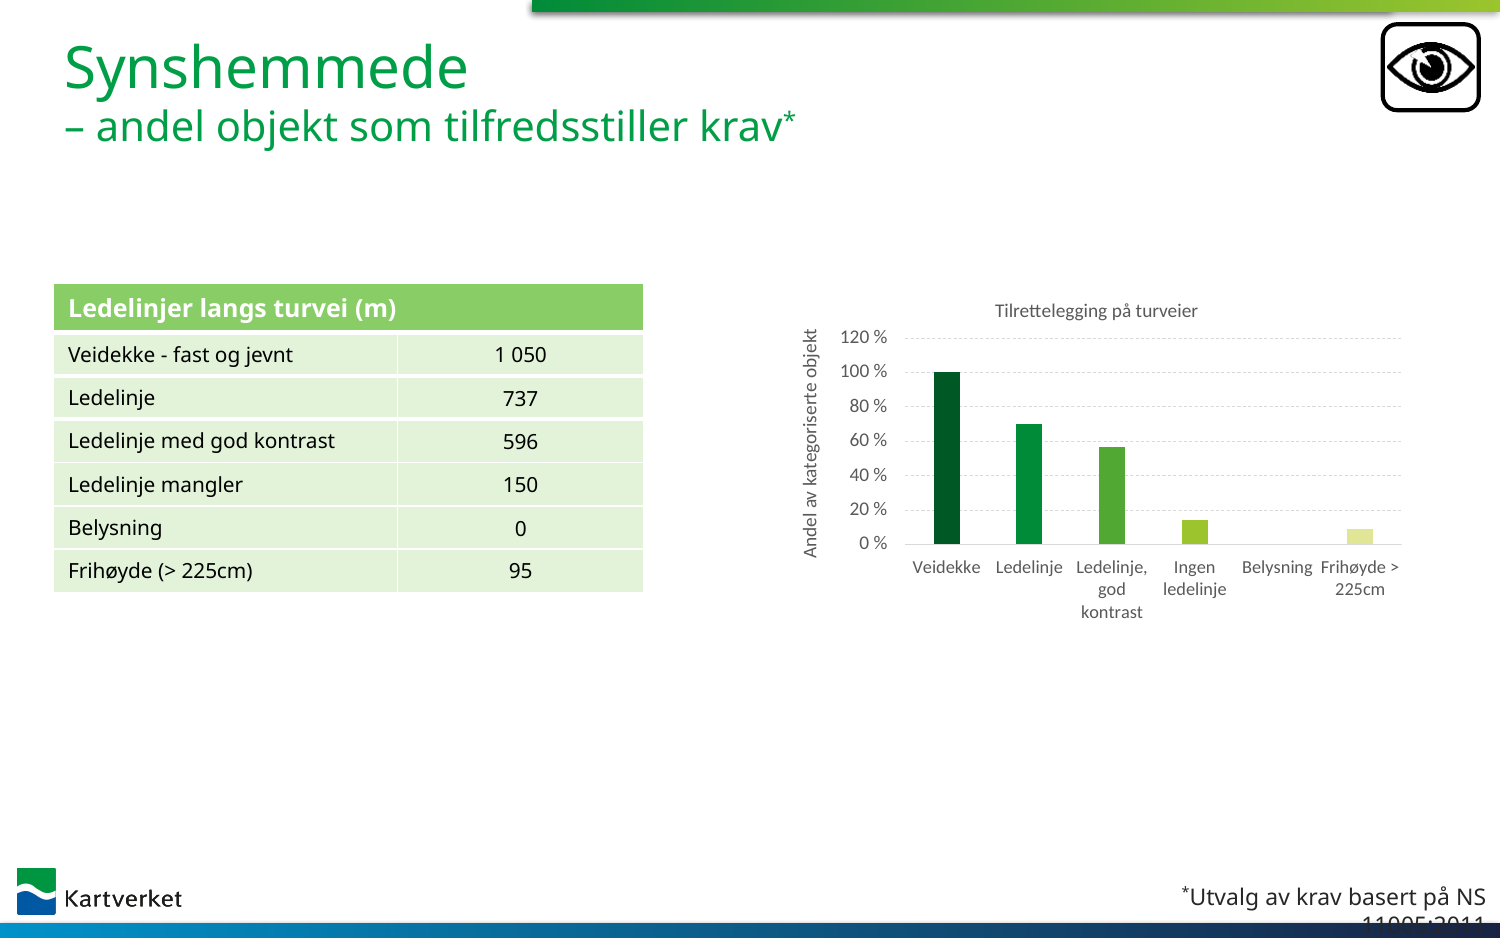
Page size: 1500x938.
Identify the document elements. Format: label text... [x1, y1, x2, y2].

table_cell 95 [398, 550, 643, 592]
table_cell 1 050 [398, 335, 643, 374]
table_cell Frihøyde (> 225cm) [54, 550, 397, 592]
table_cell Ledelinje [54, 378, 397, 417]
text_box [1382, 24, 1480, 111]
text_box Synshemmede – andel objekt som tilfredsstiller krav* [49, 24, 1431, 158]
table_cell 596 [398, 421, 643, 462]
table_header Ledelinjer langs turvei (m) [54, 284, 643, 330]
table_cell 150 [398, 463, 643, 505]
table_cell Ledelinje med god kontrast [54, 421, 397, 462]
table_cell Veidekke - fast og jevnt [54, 335, 397, 374]
table_cell Ledelinje mangler [54, 463, 397, 505]
table_cell 0 [398, 507, 643, 548]
picture [791, 291, 1402, 630]
table_cell 737 [398, 378, 643, 417]
table_cell Belysning [54, 507, 397, 548]
text_box *Utvalg av krav basert på NS 11005:2011 [1068, 873, 1500, 938]
